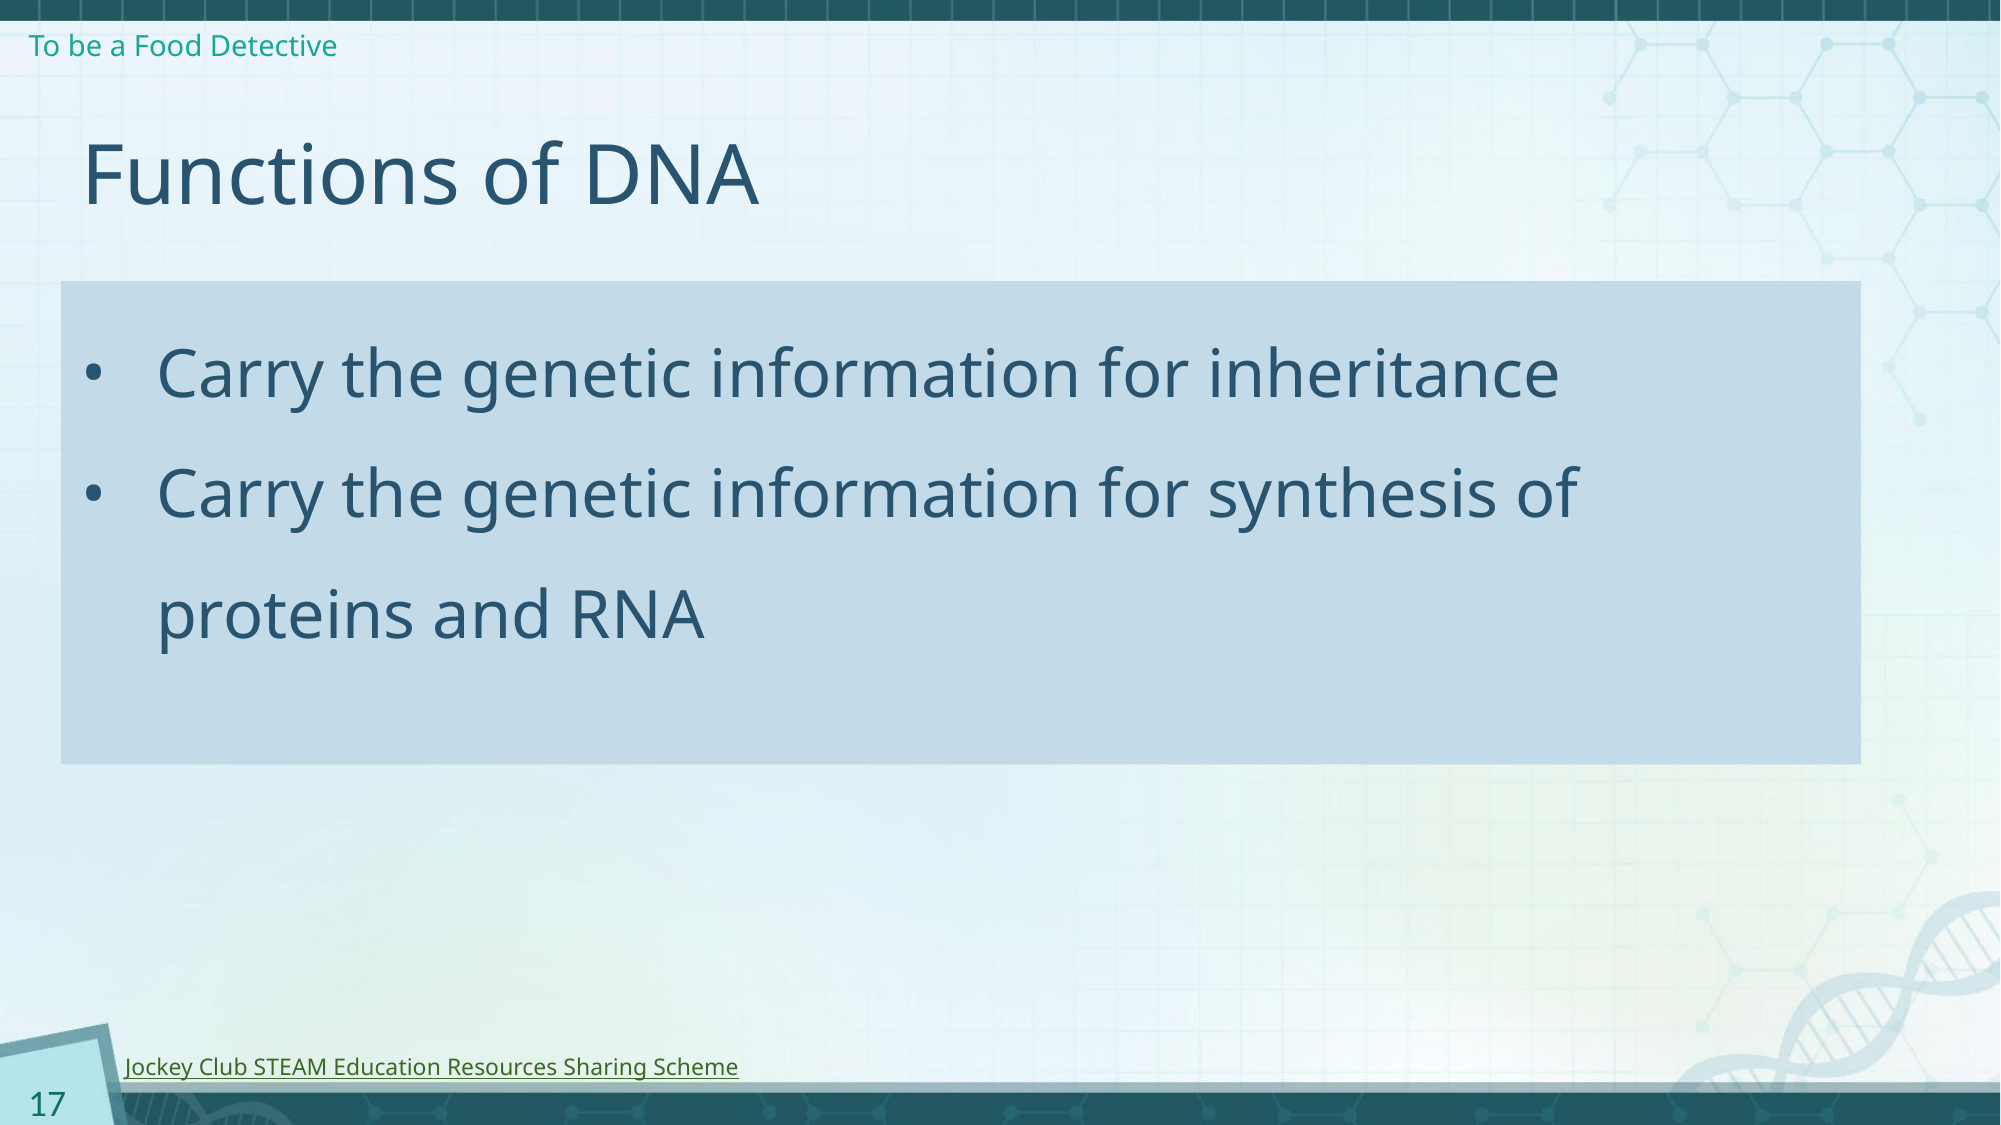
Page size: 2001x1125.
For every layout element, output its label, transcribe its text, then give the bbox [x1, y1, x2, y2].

slide_number 17 [0, 1071, 96, 1125]
picture [0, 0, 2001, 1125]
title Functions of DNA [61, 63, 1571, 279]
list Carry the genetic information for inheritance Carry the genetic information for synthesis of proteins and RNA [61, 281, 1862, 765]
